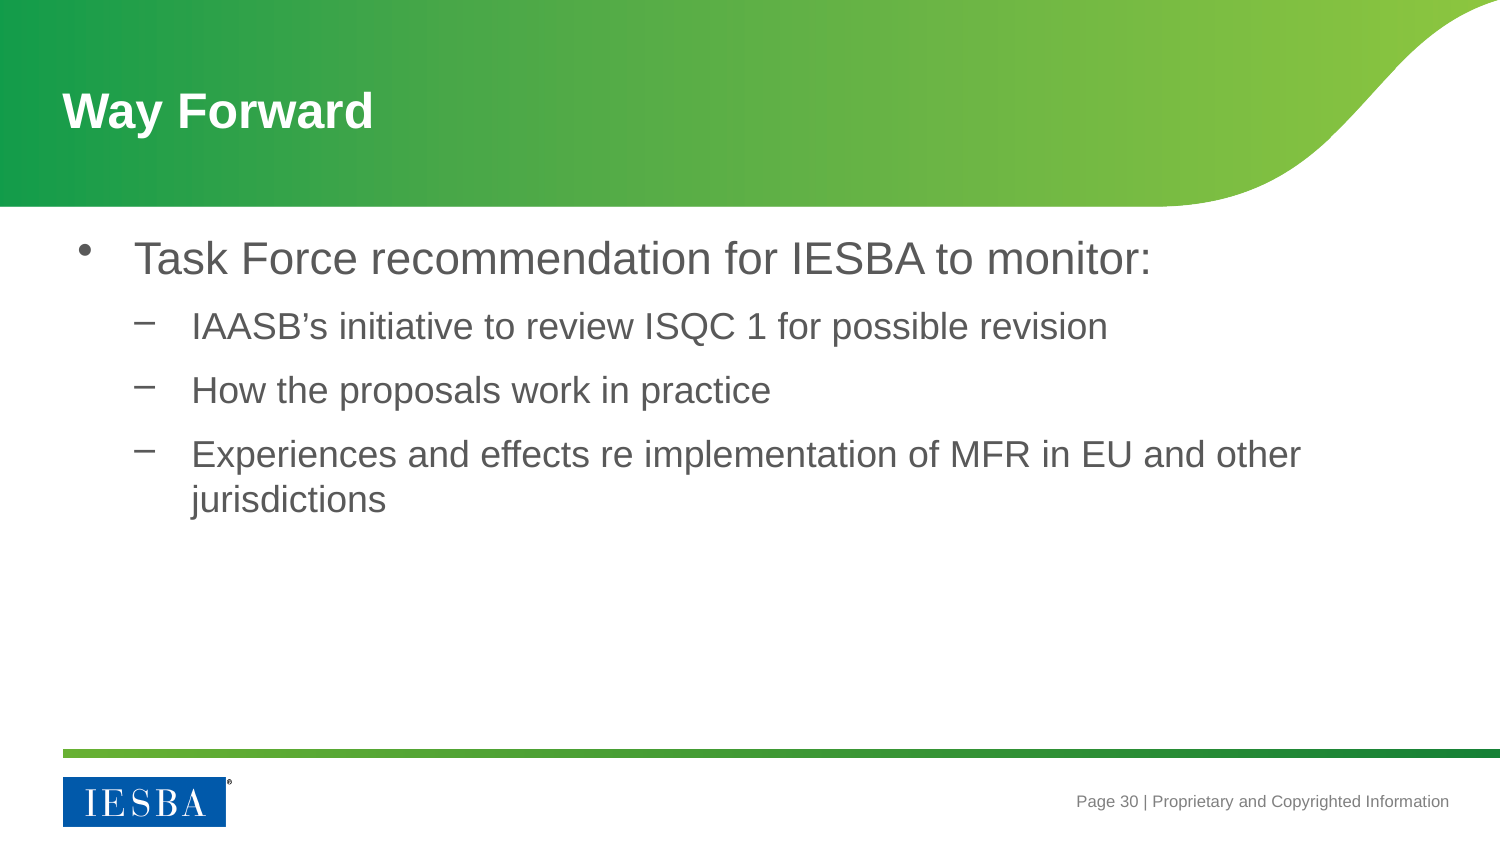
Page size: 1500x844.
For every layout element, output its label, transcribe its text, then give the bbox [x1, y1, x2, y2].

picture [63, 777, 232, 827]
list Task Force recommendation for IESBA to monitor: IAASB’s initiative to review ISQC 1 for possible revision How the proposals work in practice Experiences and effects re implementation of MFR in EU and other jurisdictions [62, 220, 1475, 747]
title Way Forward [62, 75, 1300, 142]
picture [0, 0, 1500, 207]
